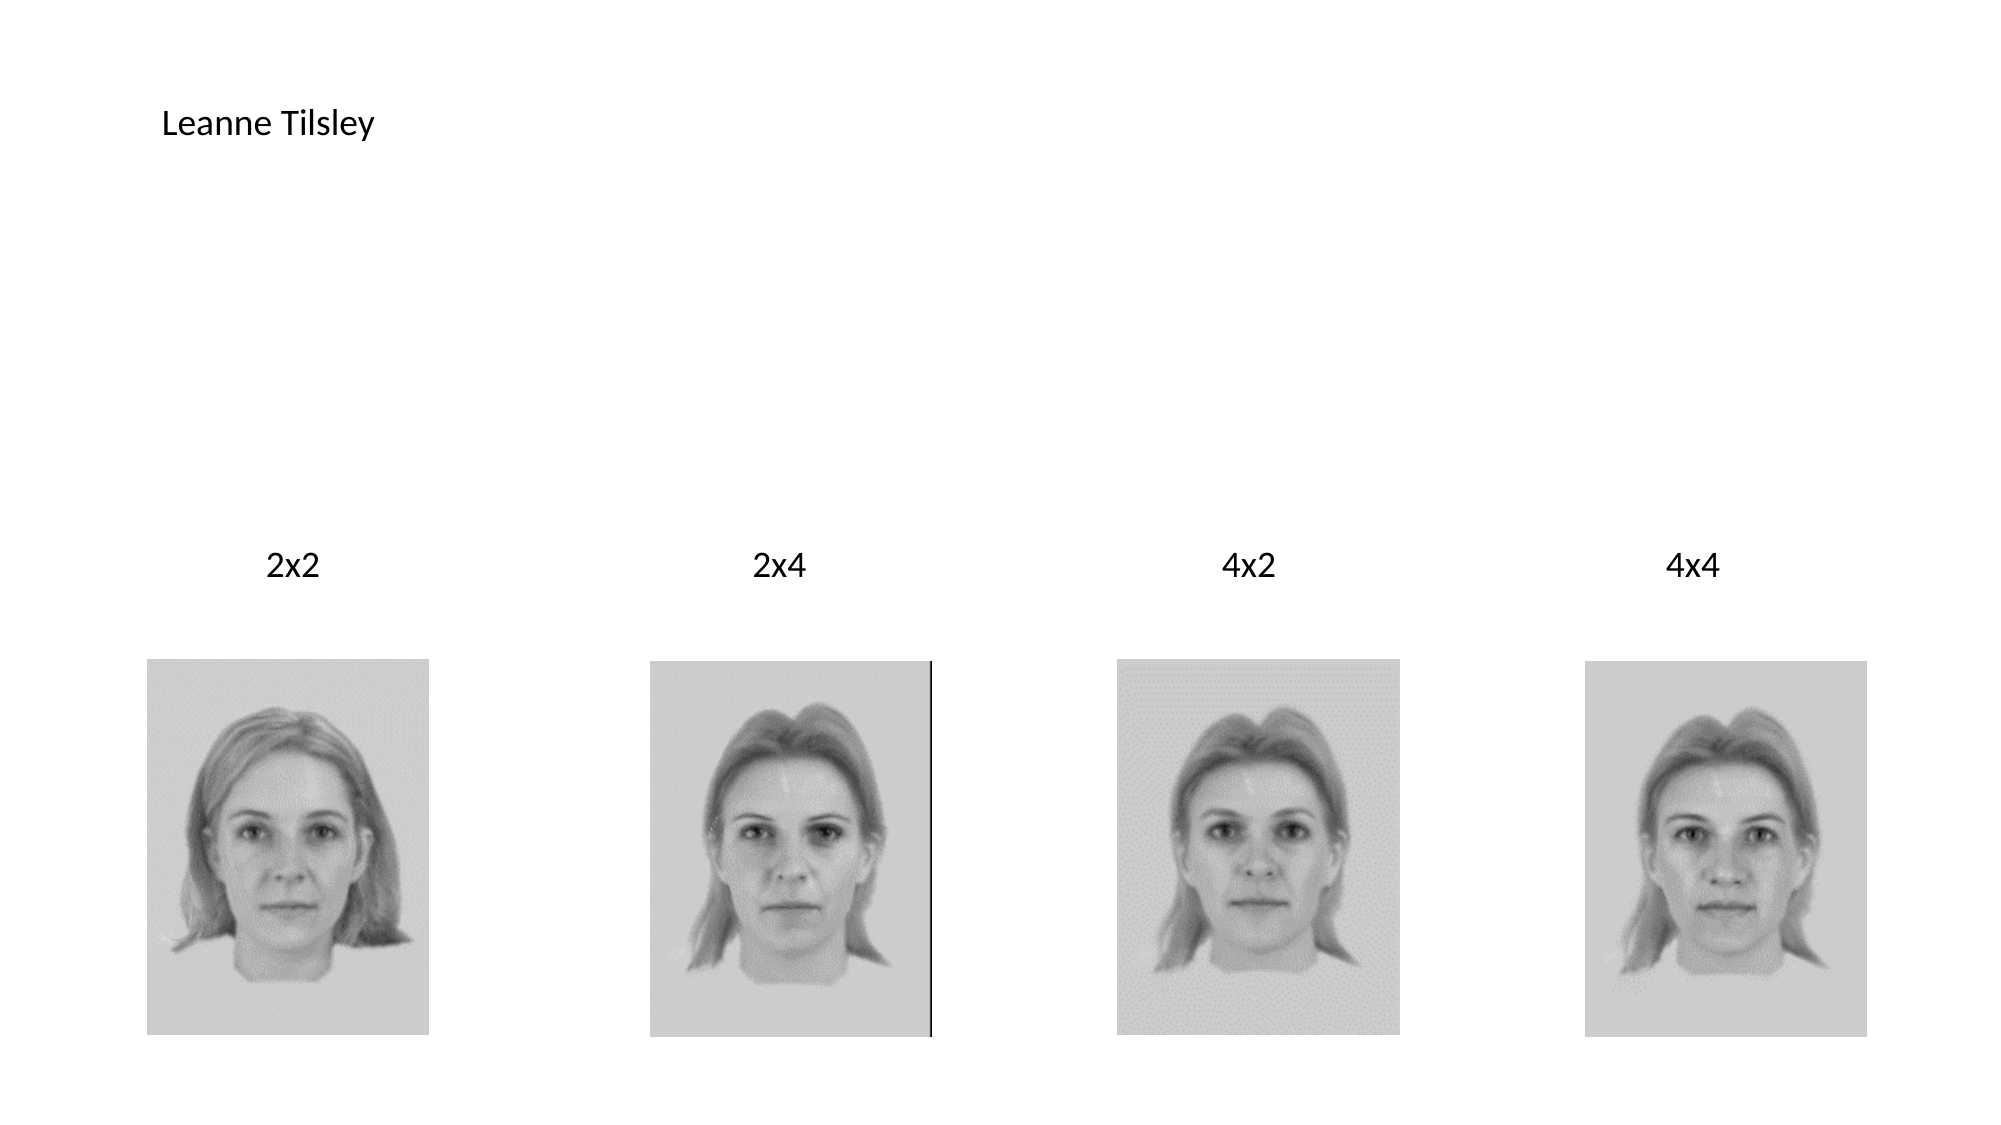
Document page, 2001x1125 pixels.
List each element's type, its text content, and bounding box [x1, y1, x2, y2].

picture [147, 659, 429, 1035]
picture [1117, 659, 1400, 1035]
picture [650, 661, 932, 1037]
text_box 2x2 2x4 4x2 4x4 [115, 532, 1913, 592]
picture [1585, 661, 1867, 1037]
text_box Leanne Tilsley [147, 90, 1148, 150]
